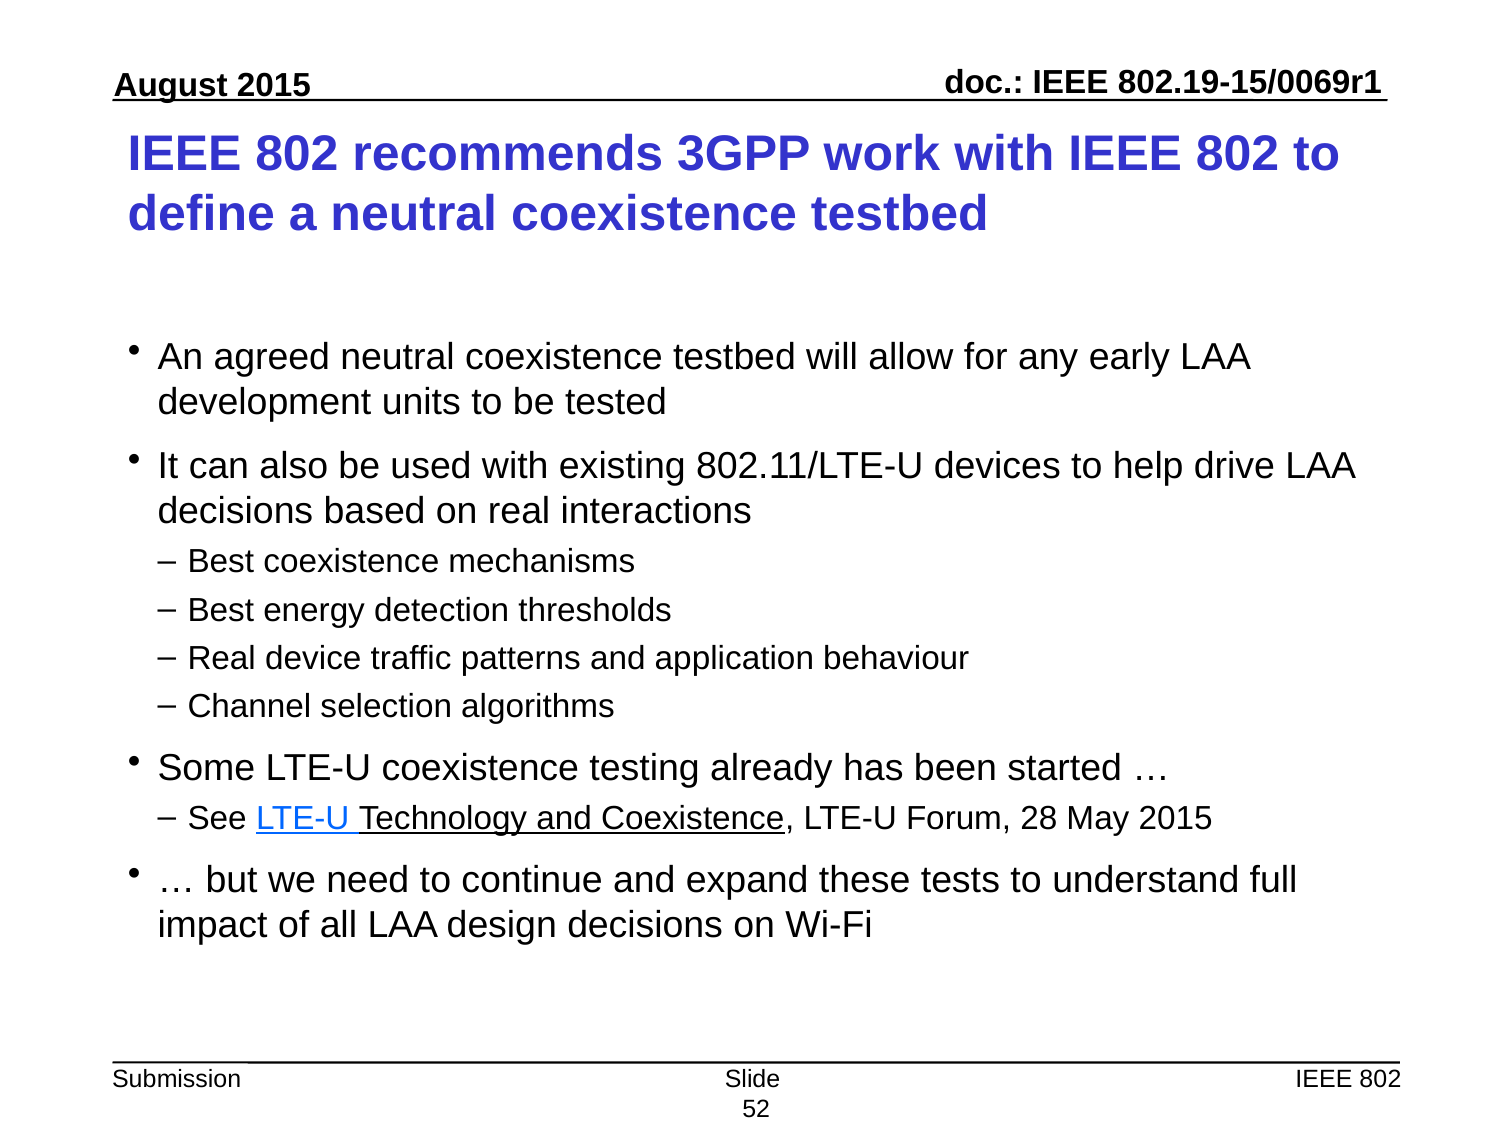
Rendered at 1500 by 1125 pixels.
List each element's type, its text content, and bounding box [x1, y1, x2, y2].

list An agreed neutral coexistence testbed will allow for any early LAA development units to be tested It can also be used with existing 802.11/LTE-U devices to help drive LAA decisions based on real interactions Best coexistence mechanisms Best energy detection thresholds Real device traffic patterns and application behaviour Channel selection algorithms Some LTE-U coexistence testing already has been started … See LTE-U Technology and Coexistence, LTE-U Forum, 28 May 2015 … but we need to continue and expand these tests to understand full impact of all LAA design decisions on Wi-Fi [112, 324, 1388, 1000]
slide_number Slide 52 [717, 1061, 795, 1093]
footer IEEE 802 [1294, 1061, 1402, 1093]
title IEEE 802 recommends 3GPP work with IEEE 802 to define a neutral coexistence testbed [112, 112, 1388, 288]
